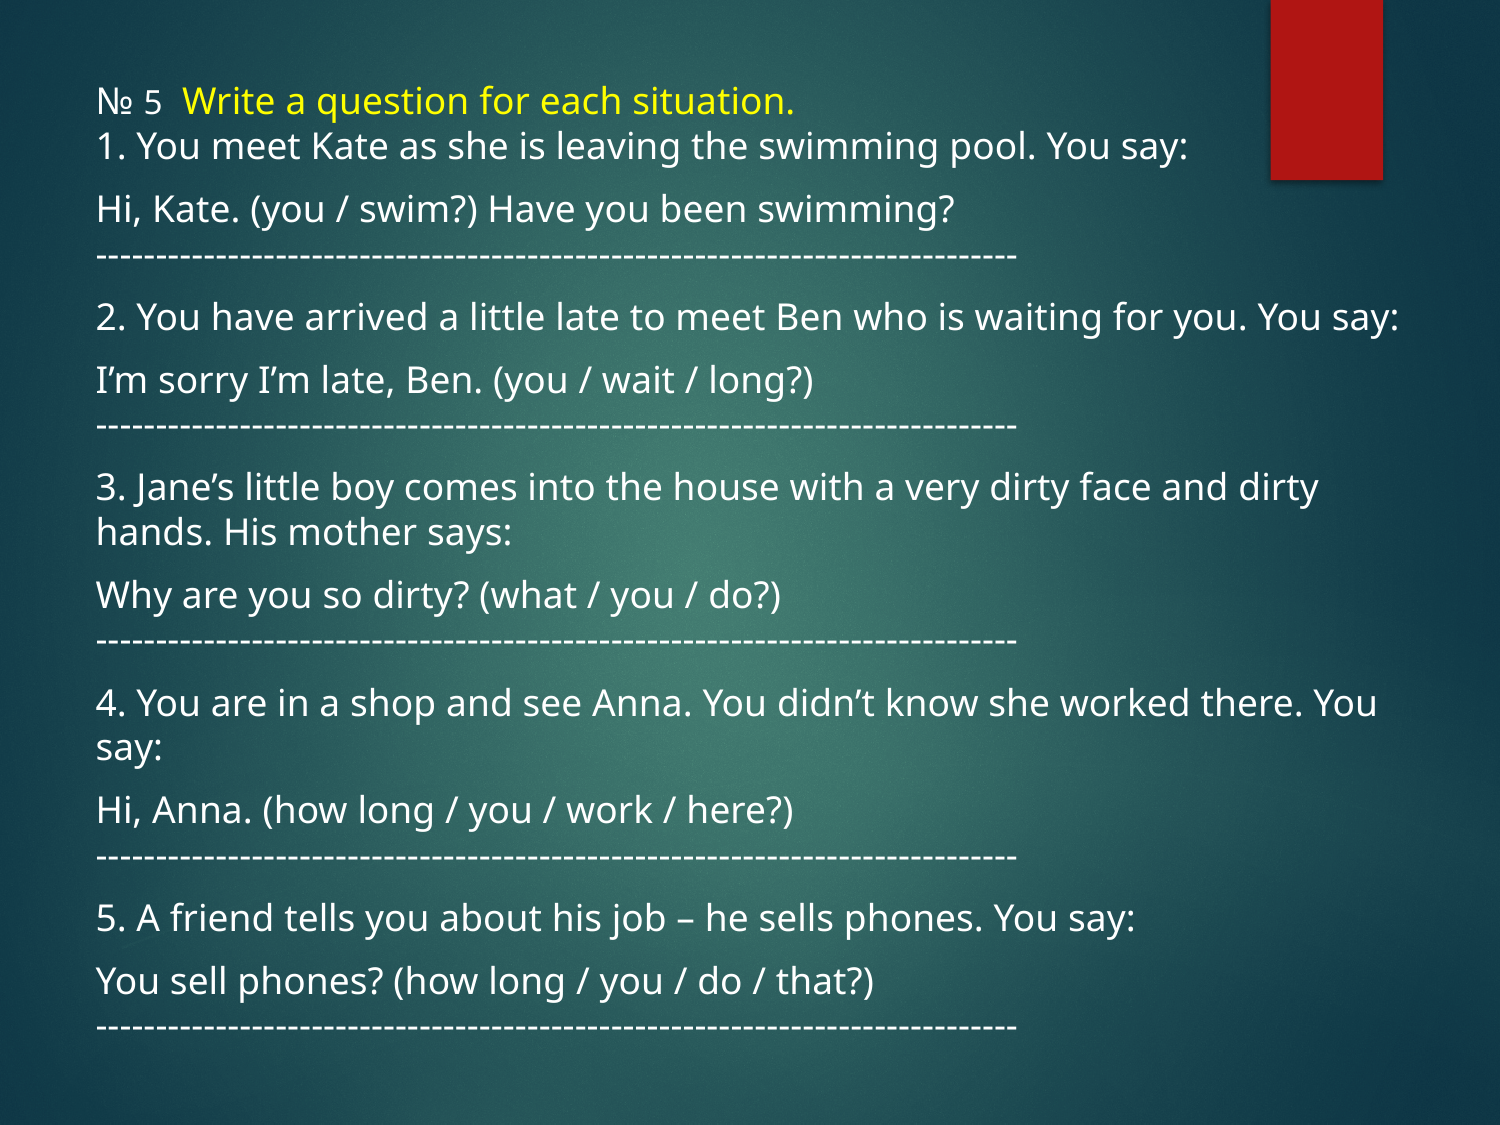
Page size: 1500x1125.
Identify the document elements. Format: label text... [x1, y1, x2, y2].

list № 5 Write a question for each situation. 1. You meet Kate as she is leaving the swimming pool. You say: Hi, Kate. (you / swim?) Have you been swimming? ----------------------------------------------------------------------------- 2. You have arrived a little late to meet Ben who is waiting for you. You say: I’m sorry I’m late, Ben. (you / wait / long?) ----------------------------------------------------------------------------- 3. Jane’s little boy comes into the house with a very dirty face and dirty hands. His mother says: Why are you so dirty? (what / you / do?) ----------------------------------------------------------------------------- 4. You are in a shop and see Anna. You didn’t know she worked there. You say: Hi, Anna. (how long / you / work / here?) ----------------------------------------------------------------------------- 5. A friend tells you about his job – he sells phones. You say: You sell phones? (how long / you / do / that?) ----------------------------------------------------------------------------- [75, 70, 1418, 1067]
